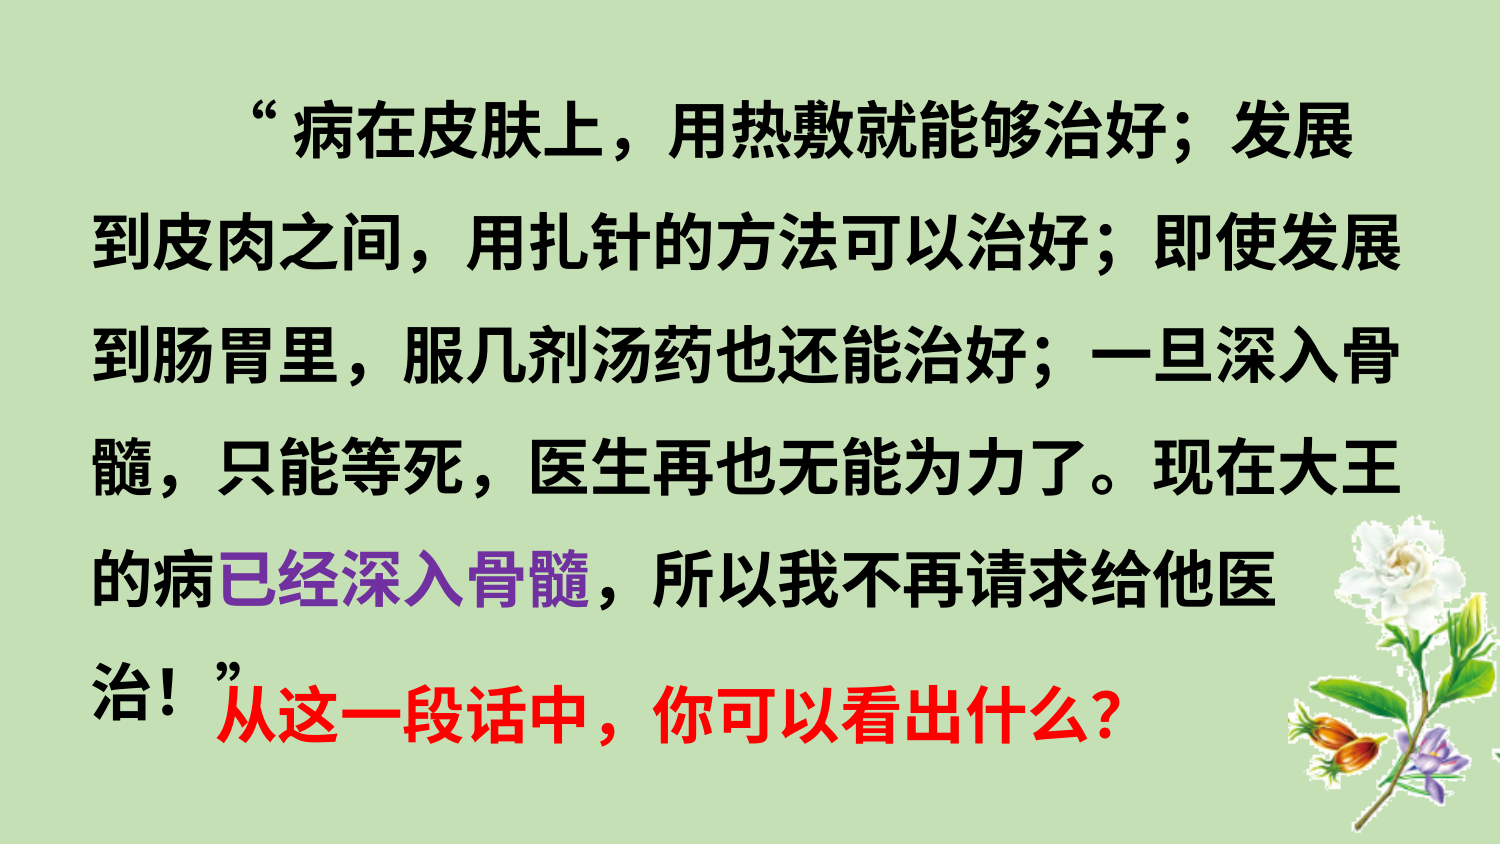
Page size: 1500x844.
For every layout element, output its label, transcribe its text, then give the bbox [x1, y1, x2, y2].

picture [1288, 513, 1500, 844]
text_box “病在皮肤上，用热敷就能够治好；发展到皮肉之间，用扎针的方法可以治好；即使发展到肠胃里，服几剂汤药也还能治好；一旦深入骨髓，只能等死，医生再也无能为力了。现在大王的病已经深入骨髓，所以我不再请求给他医治！” [79, 47, 1421, 734]
text_box 从这一段话中，你可以看出什么？ [79, 669, 1188, 757]
